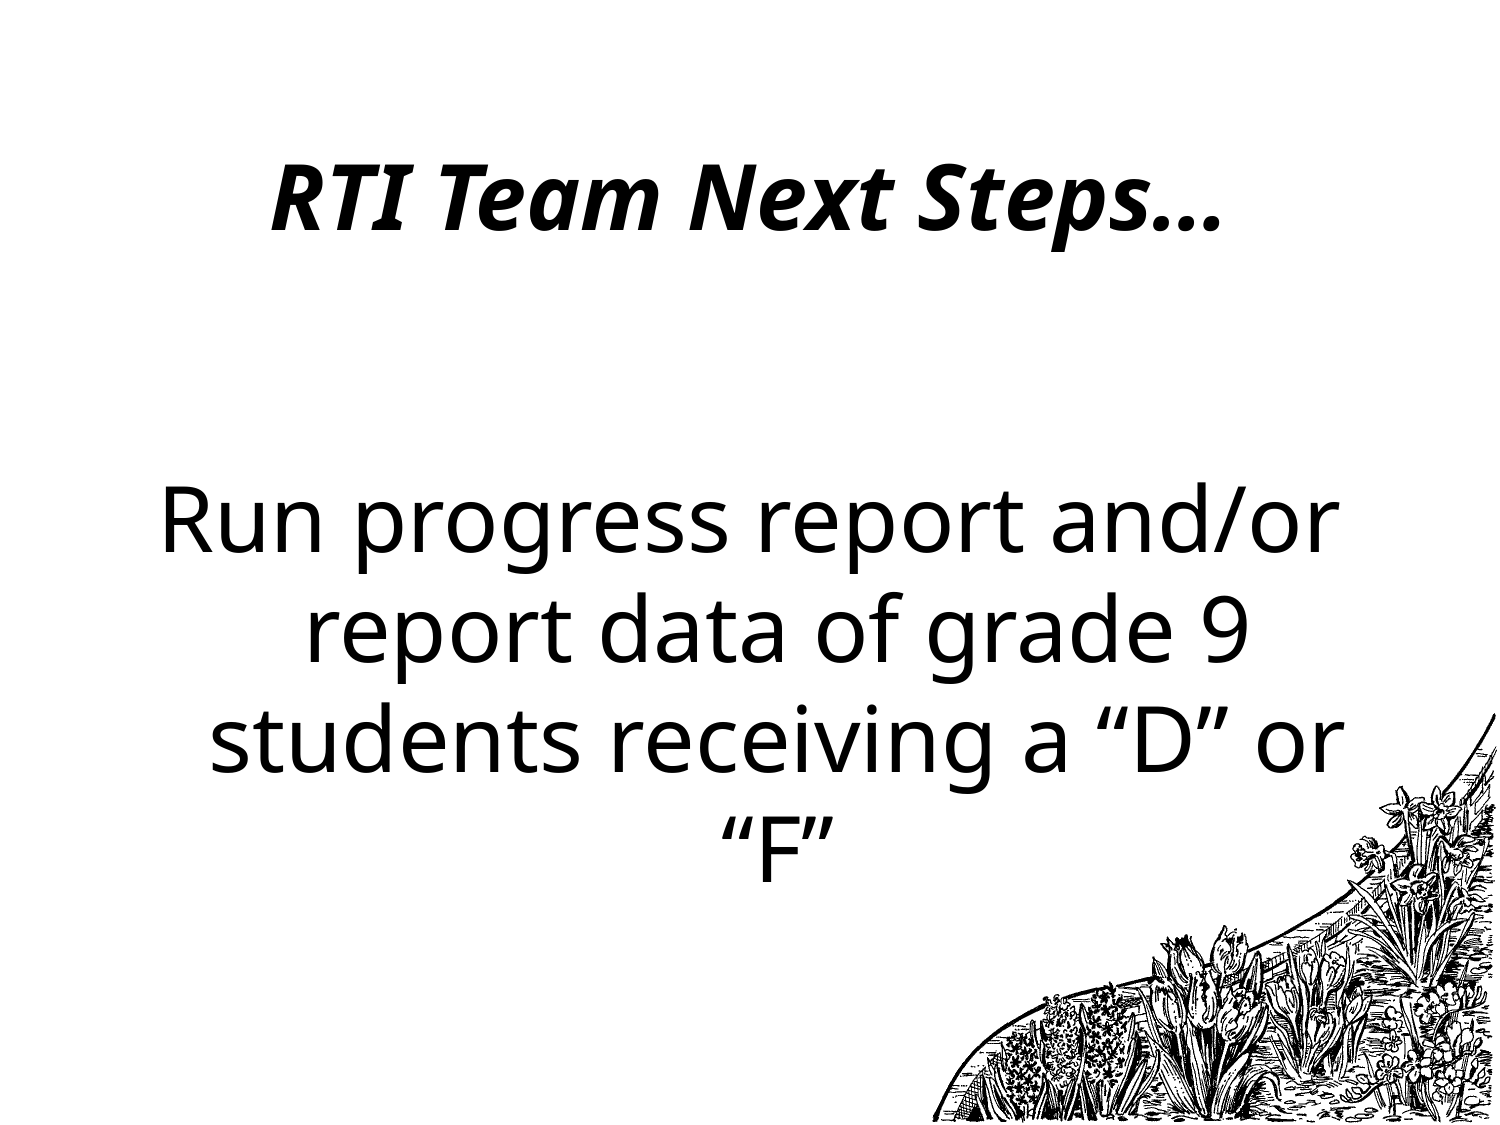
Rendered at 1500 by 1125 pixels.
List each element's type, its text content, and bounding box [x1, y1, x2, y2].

list Run progress report and/or report data of grade 9 students receiving a “D” or “F” [112, 324, 1388, 1001]
picture [930, 711, 1500, 1125]
title RTI Team Next Steps… [112, 99, 1388, 288]
